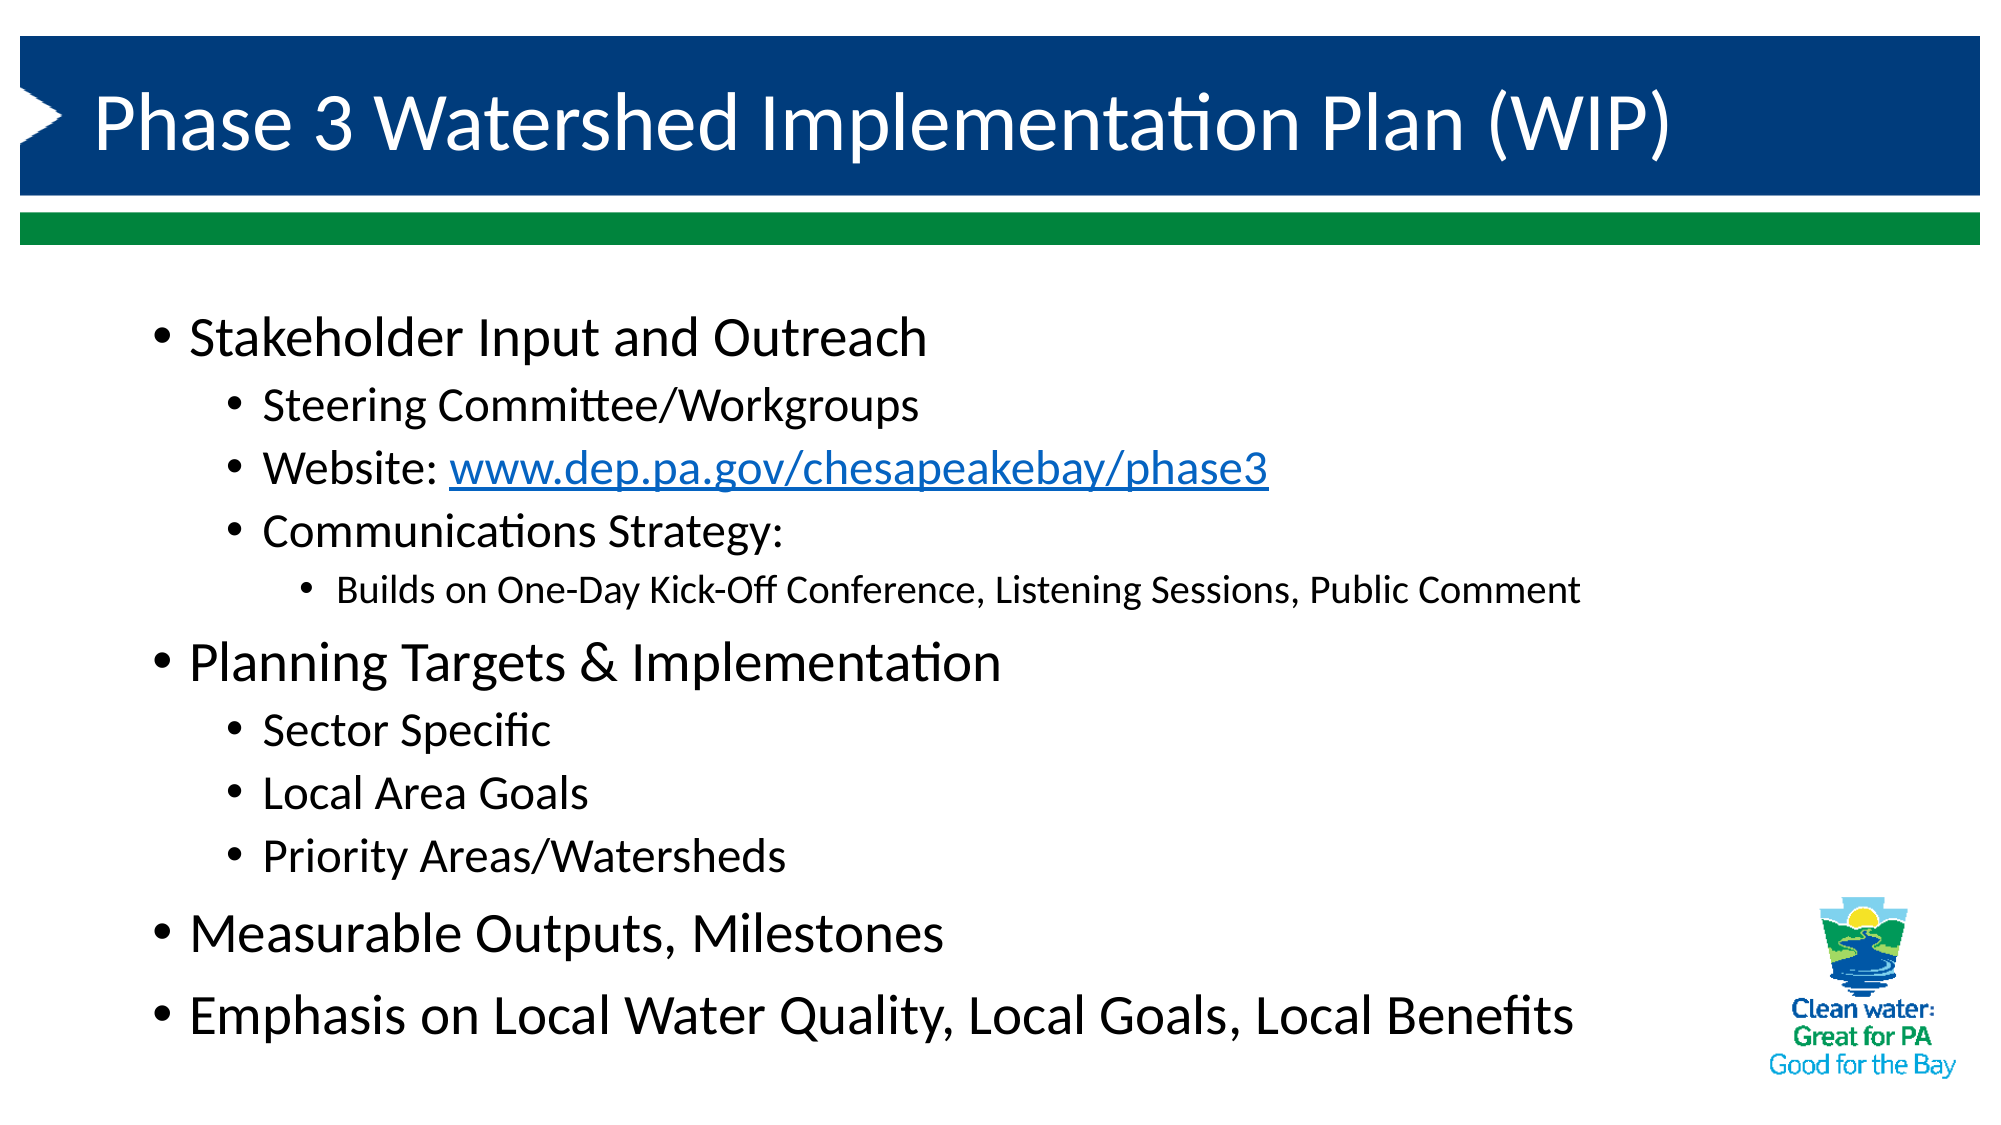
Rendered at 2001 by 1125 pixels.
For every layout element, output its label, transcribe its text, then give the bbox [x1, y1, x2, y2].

list Stakeholder Input and Outreach Steering Committee/Workgroups Website: www.dep.pa.gov/chesapeakebay/phase3 Communications Strategy: Builds on One-Day Kick-Off Conference, Listening Sessions, Public Comment Planning Targets & Implementation Sector Specific Local Area Goals Priority Areas/Watersheds Measurable Outputs, Milestones Emphasis on Local Water Quality, Local Goals, Local Benefits [137, 299, 1863, 1061]
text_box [20, 36, 1980, 245]
picture [1765, 894, 1960, 1083]
